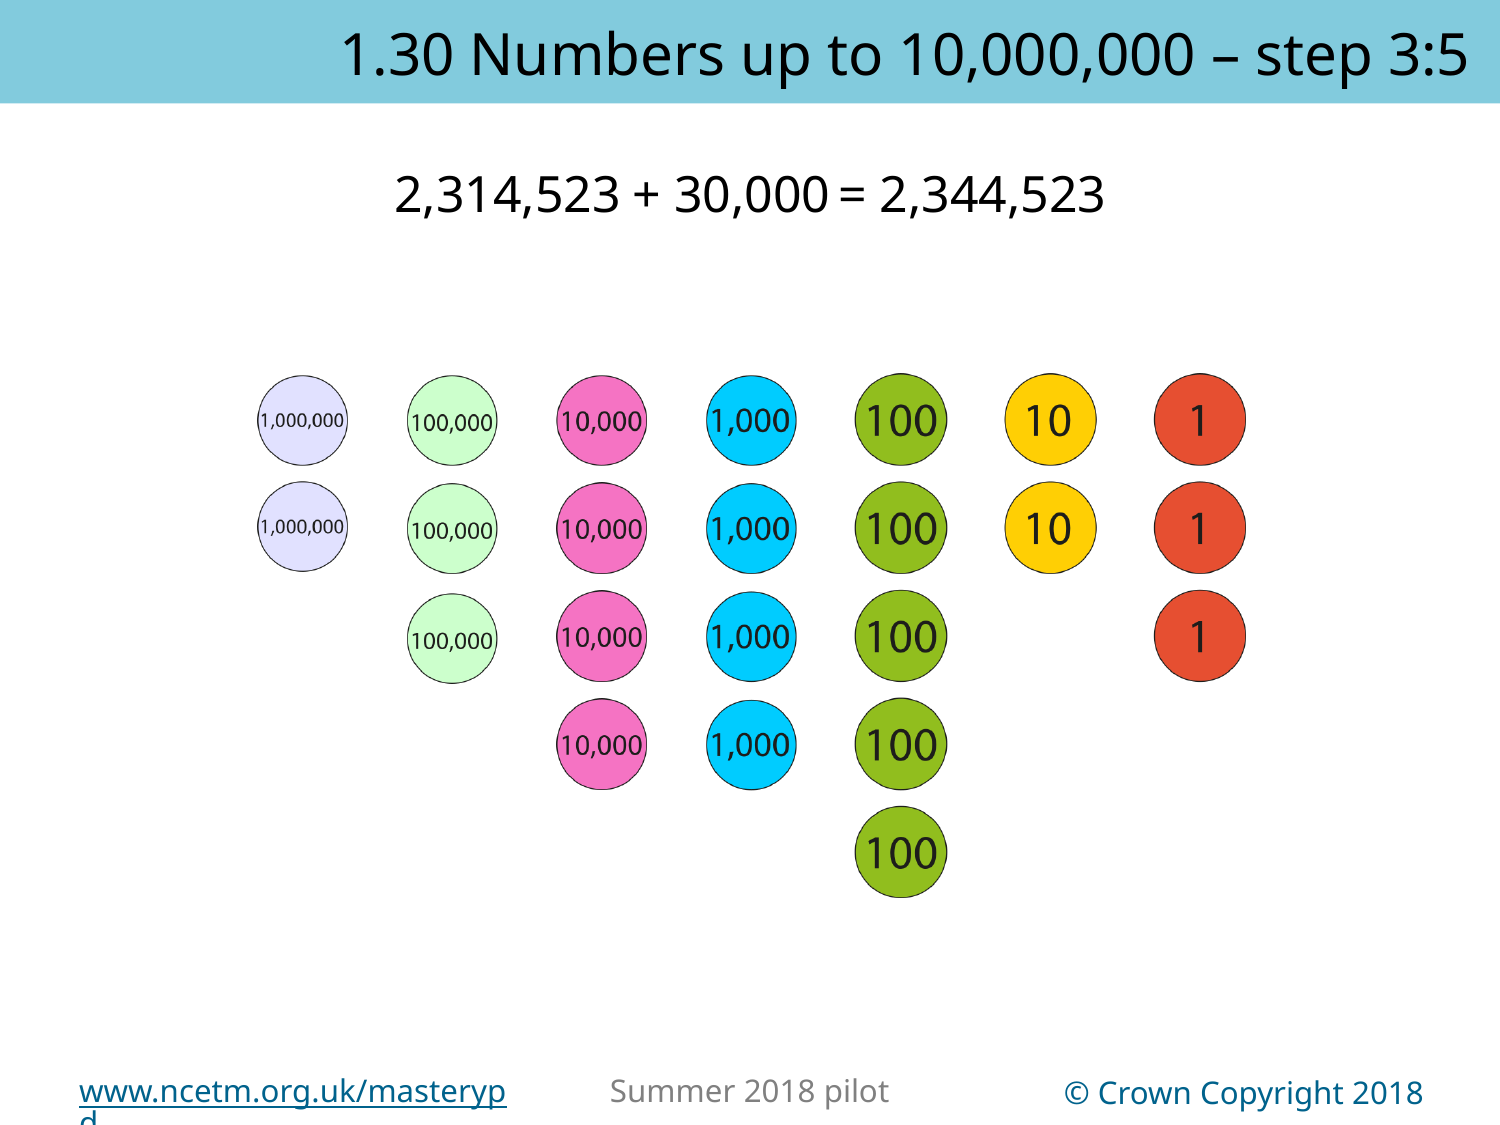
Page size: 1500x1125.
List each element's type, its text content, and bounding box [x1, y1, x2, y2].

text_box + 30,000 [617, 162, 846, 232]
picture [256, 372, 1246, 898]
text_box 2,314,523 [379, 162, 617, 232]
text_box = 2,344,523 [846, 162, 1122, 232]
list 1.30 Numbers up to 10,000,000 – step 3:5 [0, 0, 1500, 104]
